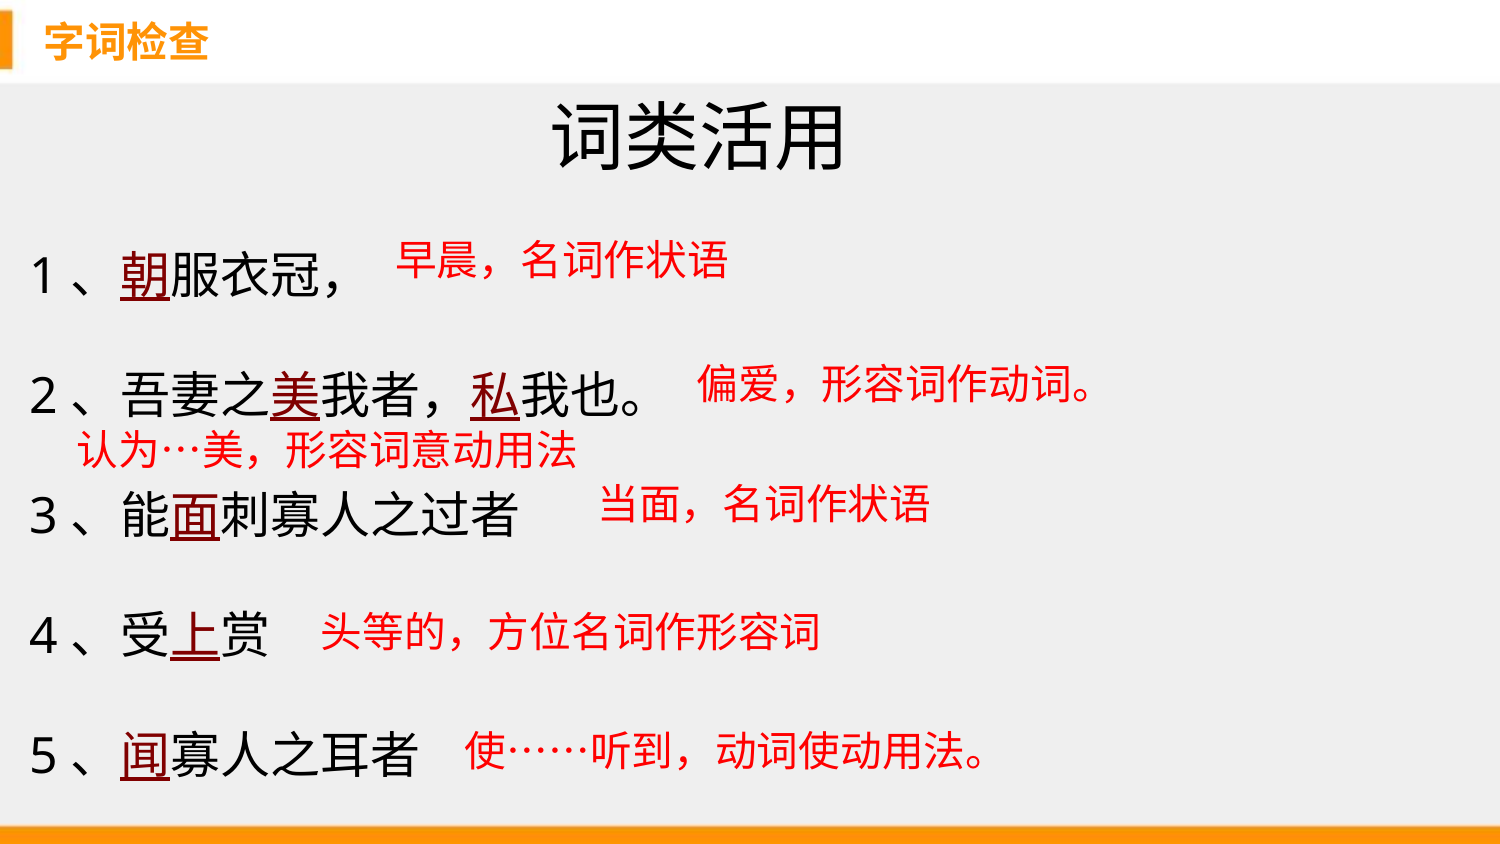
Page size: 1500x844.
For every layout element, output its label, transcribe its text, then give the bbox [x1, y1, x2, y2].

text_box 词类活用 [534, 81, 966, 187]
text_box 早晨，名词作状语 [380, 226, 906, 292]
text_box 当面，名词作状语 [582, 470, 1155, 536]
text_box 1、朝服衣冠， 2、吾妻之美我者，私我也。 3、能面刺寡人之过者 4、受上赏 5、闻寡人之耳者 [15, 175, 706, 844]
text_box 使……听到，动词使动用法。 [449, 716, 1050, 782]
text_box 认为…美，形容词意动用法 [62, 415, 751, 481]
text_box 头等的，方位名词作形容词 [306, 597, 1336, 663]
text_box 偏爱，形容词作动词。 [681, 350, 1188, 416]
text_box 字词检查 [15, 0, 239, 82]
picture [0, 0, 1500, 844]
